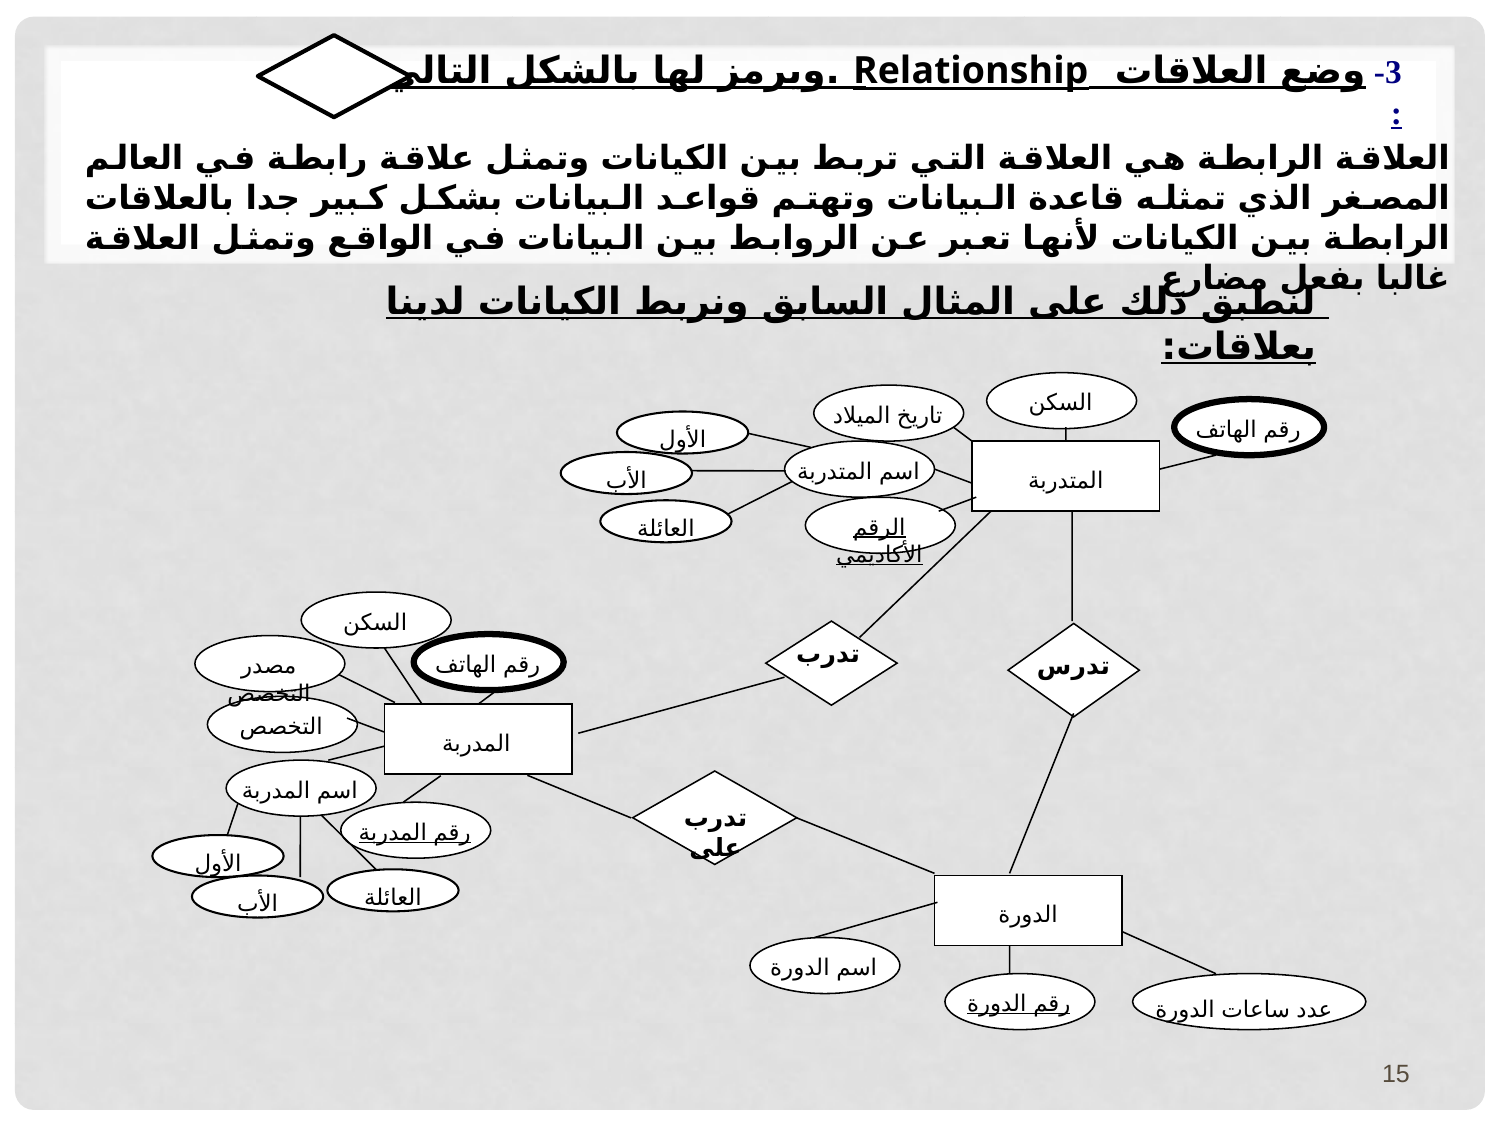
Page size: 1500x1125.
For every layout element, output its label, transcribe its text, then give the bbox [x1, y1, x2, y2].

text_box 3- وضع العلاقات Relationship .ويرمز لها بالشكل التالي : [363, 39, 1417, 128]
text_box العلاقة الرابطة هي العلاقة التي تربط بين الكيانات وتمثل علاقة رابطة في العالم المصغر الذي تمثله قاعدة البيانات وتهتم قواعد البيانات بشكل كبير جدا بالعلاقات الرابطة بين الكيانات لأنها تعبر عن الروابط بين البيانات في الواقع وتمثل العلاقة غالبا بفعل مضارع [70, 128, 1465, 304]
slide_number 15 [1074, 1042, 1425, 1103]
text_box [152, 372, 1367, 1032]
text_box [255, 33, 413, 120]
text_box لنطبق ذلك على المثال السابق ونربط الكيانات لدينا بعلاقات: [210, 269, 1331, 372]
